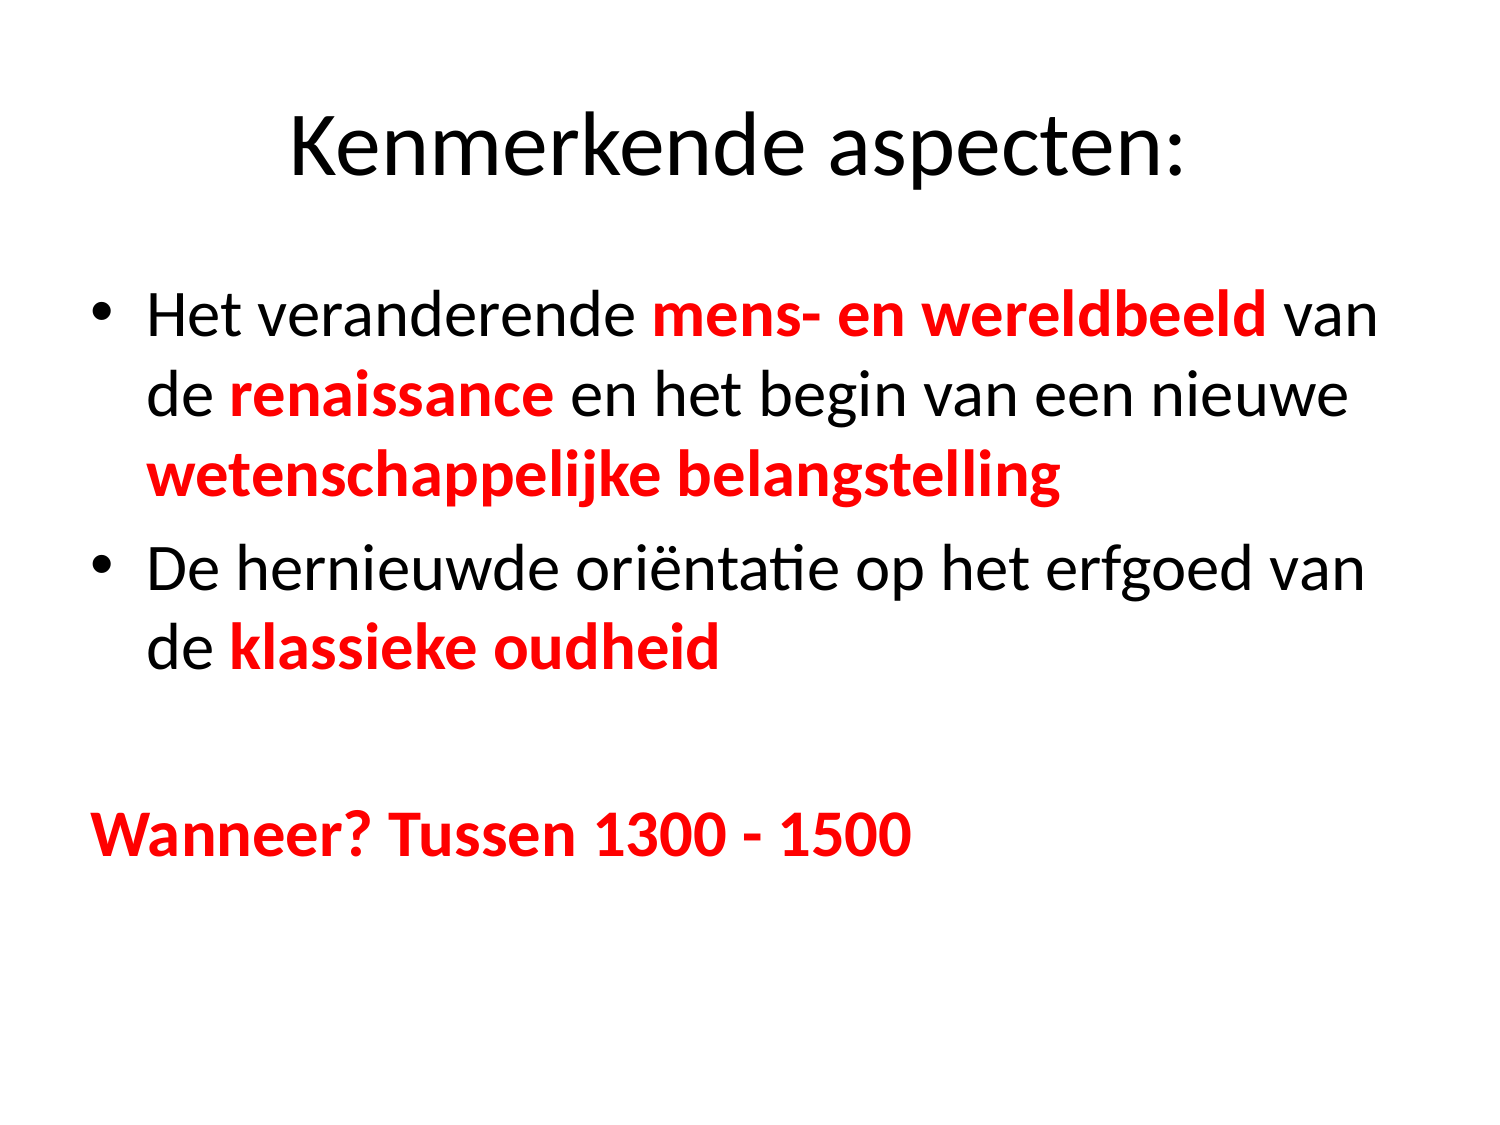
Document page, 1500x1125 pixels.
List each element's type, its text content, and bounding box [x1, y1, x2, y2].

list Het veranderende mens- en wereldbeeld van de renaissance en het begin van een nieuwe wetenschappelijke belangstelling De hernieuwde oriëntatie op het erfgoed van de klassieke oudheid Wanneer? Tussen 1300 - 1500 [75, 262, 1425, 1005]
title Kenmerkende aspecten: [75, 45, 1425, 233]
